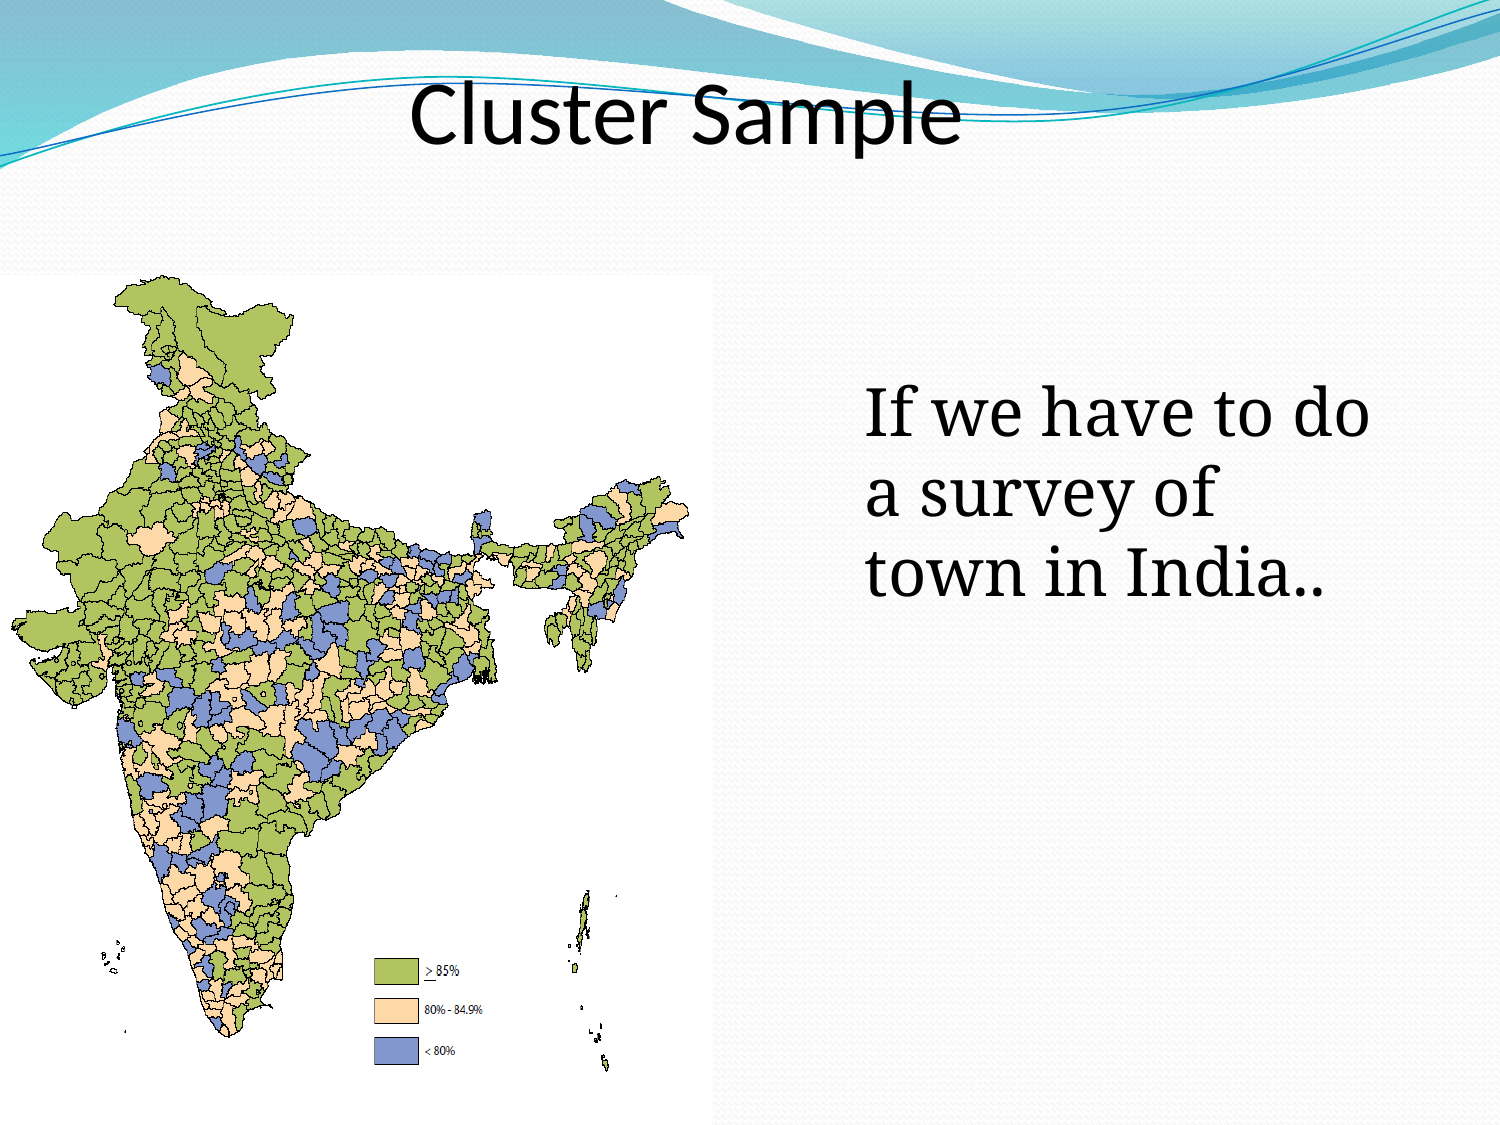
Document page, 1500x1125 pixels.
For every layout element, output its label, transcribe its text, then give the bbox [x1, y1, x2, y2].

text_box Cluster Sample [75, 45, 1300, 233]
text_box If we have to do a survey of town in India.. [849, 362, 1400, 618]
picture [0, 274, 713, 1125]
